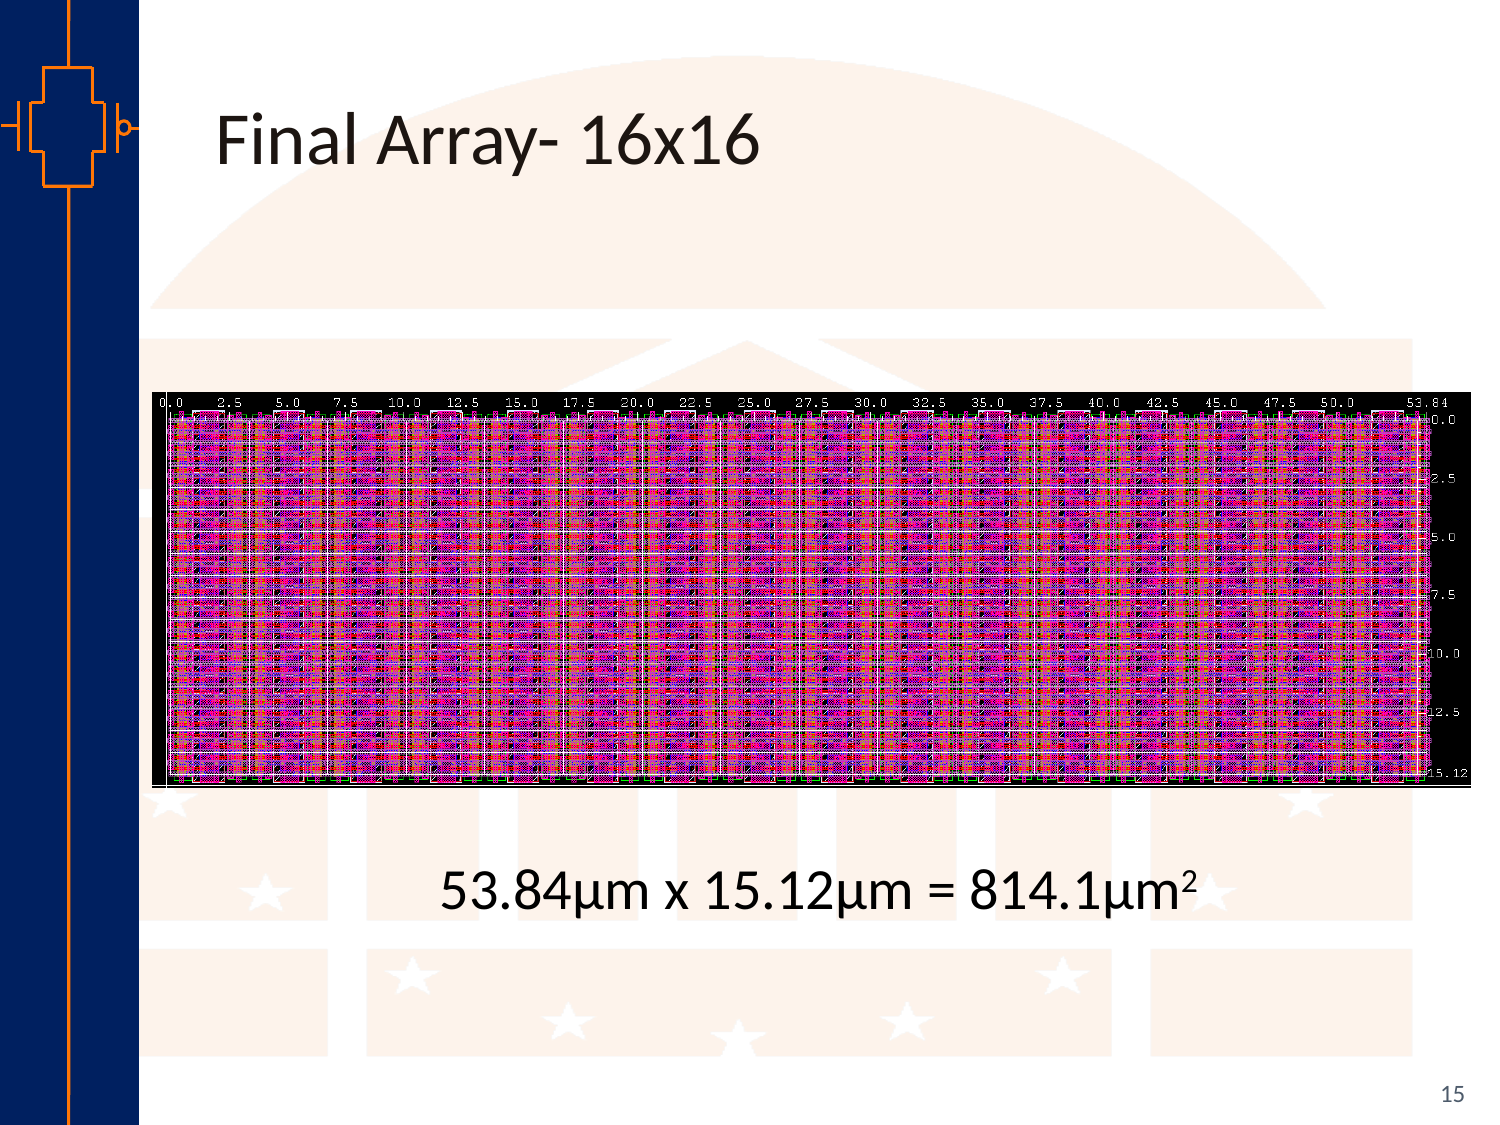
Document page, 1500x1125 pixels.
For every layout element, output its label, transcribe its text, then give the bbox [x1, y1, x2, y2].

picture [151, 391, 1471, 788]
title Final Array- 16x16 [200, 0, 1388, 188]
text_box 53.84μm x 15.12μm = 814.1μm2 [425, 843, 1235, 929]
slide_number 15 [1425, 1062, 1488, 1123]
